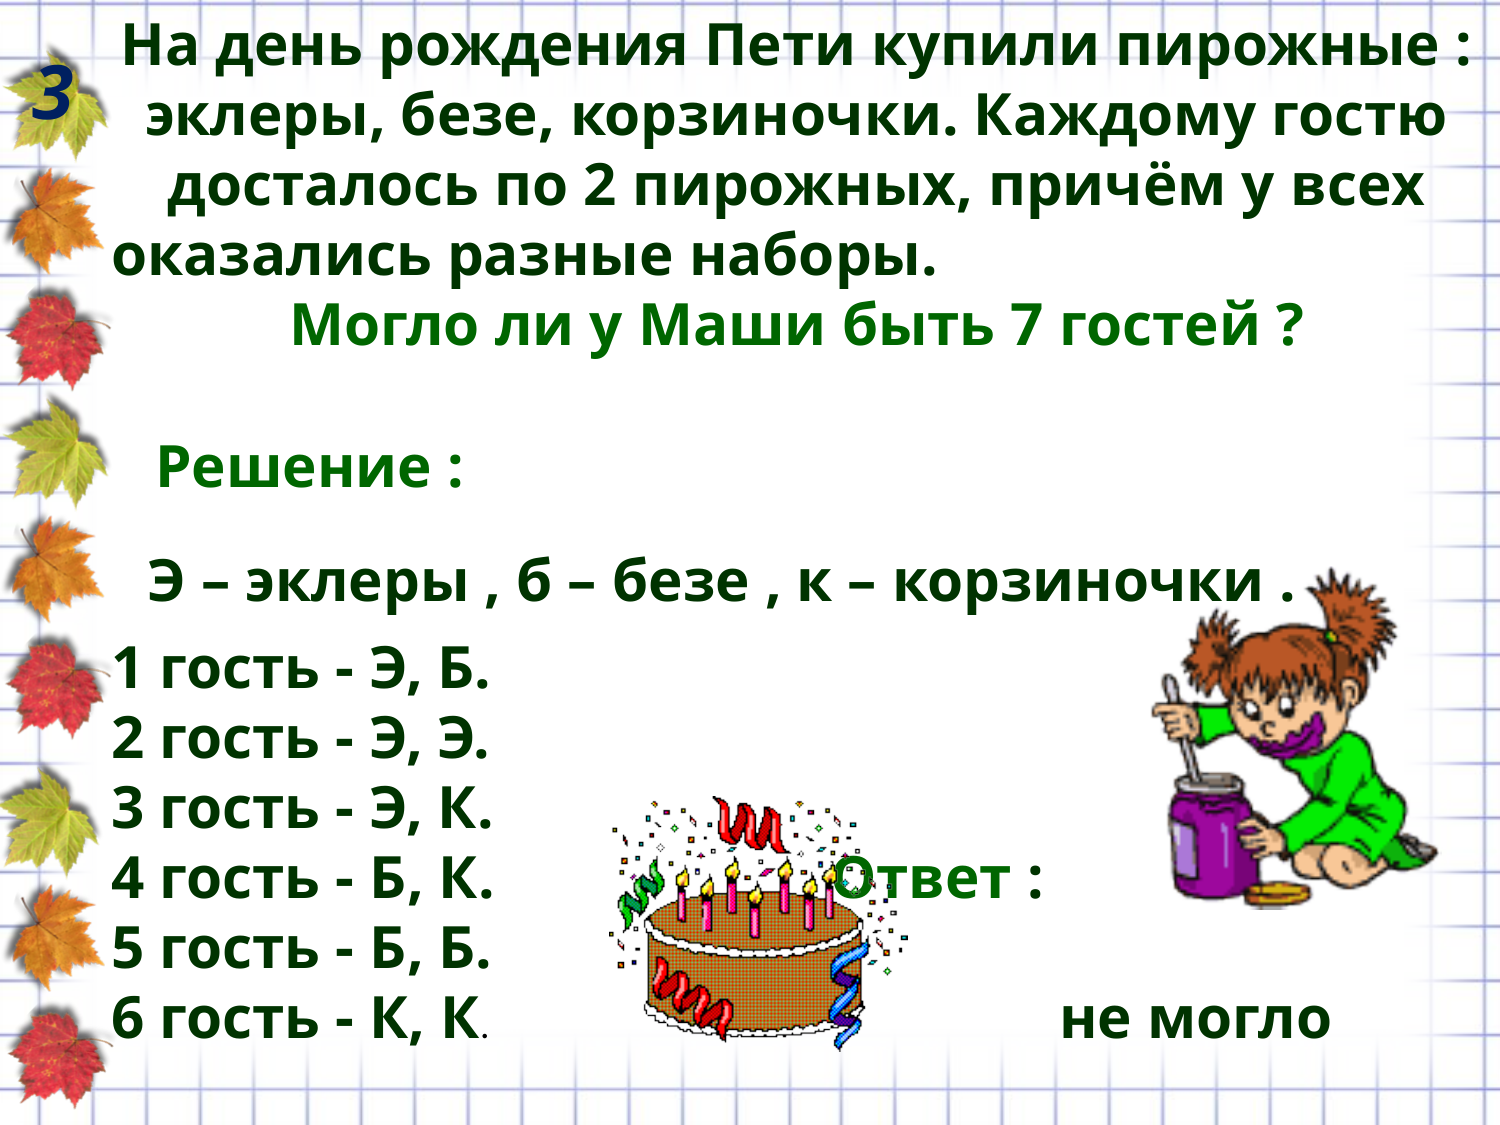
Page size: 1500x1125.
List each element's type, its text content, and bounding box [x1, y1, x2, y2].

text_box Э – эклеры , б – безе , к – корзиночки . [132, 535, 1456, 621]
text_box [118, 365, 1468, 1093]
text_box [118, 365, 1478, 1103]
picture [0, 0, 1500, 1125]
text_box На день рождения Пети купили пирожные : эклеры, безе, корзиночки. Каждому гостю досталось по 2 пирожных, причём у всех оказались разные наборы. Могло ли у Маши быть 7 гостей ? [93, 0, 1500, 365]
text_box Ответ: 3131 , 5252 - всего 2 числа. [118, 365, 1460, 1085]
picture [1145, 566, 1442, 910]
text_box 3 [17, 36, 86, 142]
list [609, 796, 908, 1052]
text_box Решение : [140, 421, 531, 507]
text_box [118, 365, 1472, 1097]
text_box 1 гость - Э, Б. 2 гость - Э, Э. 3 гость - Э, К. 4 гость - Б, К. Ответ : 5 гость - Б, Б. 6 гость - К, К. не могло [96, 622, 1449, 1058]
text_box 2 [118, 365, 1463, 1088]
